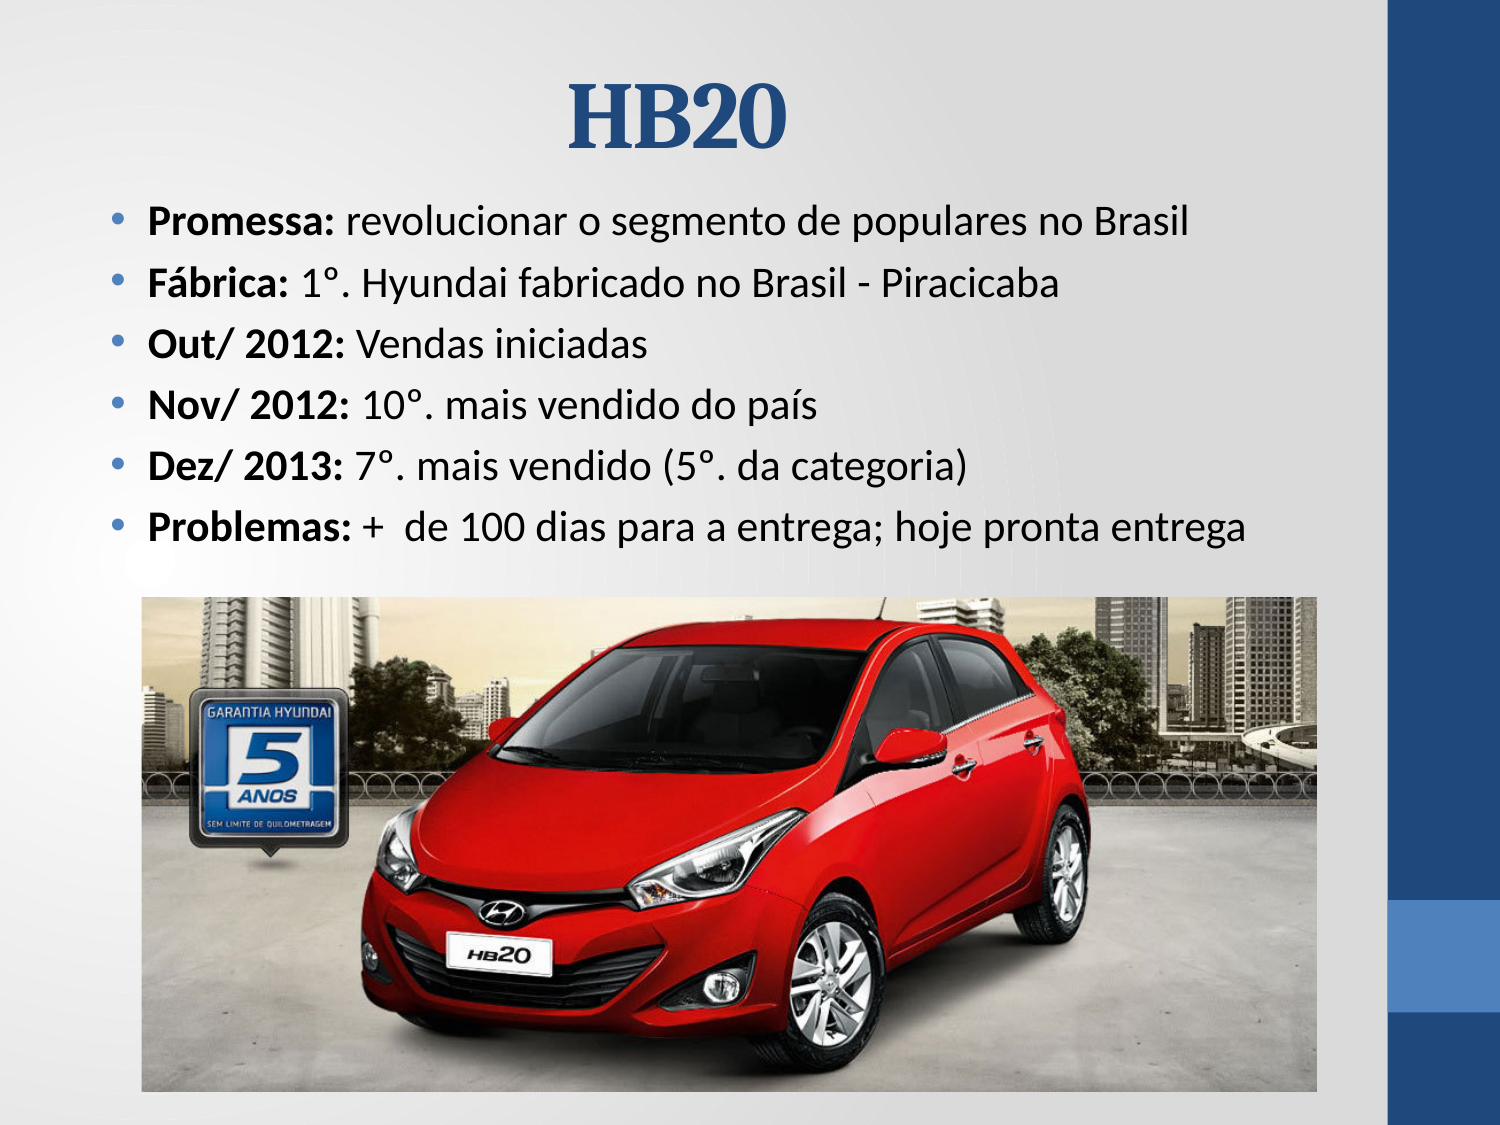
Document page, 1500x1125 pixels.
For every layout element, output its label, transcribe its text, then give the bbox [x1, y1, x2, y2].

picture [141, 597, 1318, 1093]
list Promessa: revolucionar o segmento de populares no Brasil Fábrica: 1º. Hyundai fabricado no Brasil - Piracicaba Out/ 2012: Vendas iniciadas Nov/ 2012: 10º. mais vendido do país Dez/ 2013: 7º. mais vendido (5º. da categoria) Problemas: + de 100 dias para a entrega; hoje pronta entrega [76, 184, 1325, 583]
title HB20 [2, 0, 1353, 185]
